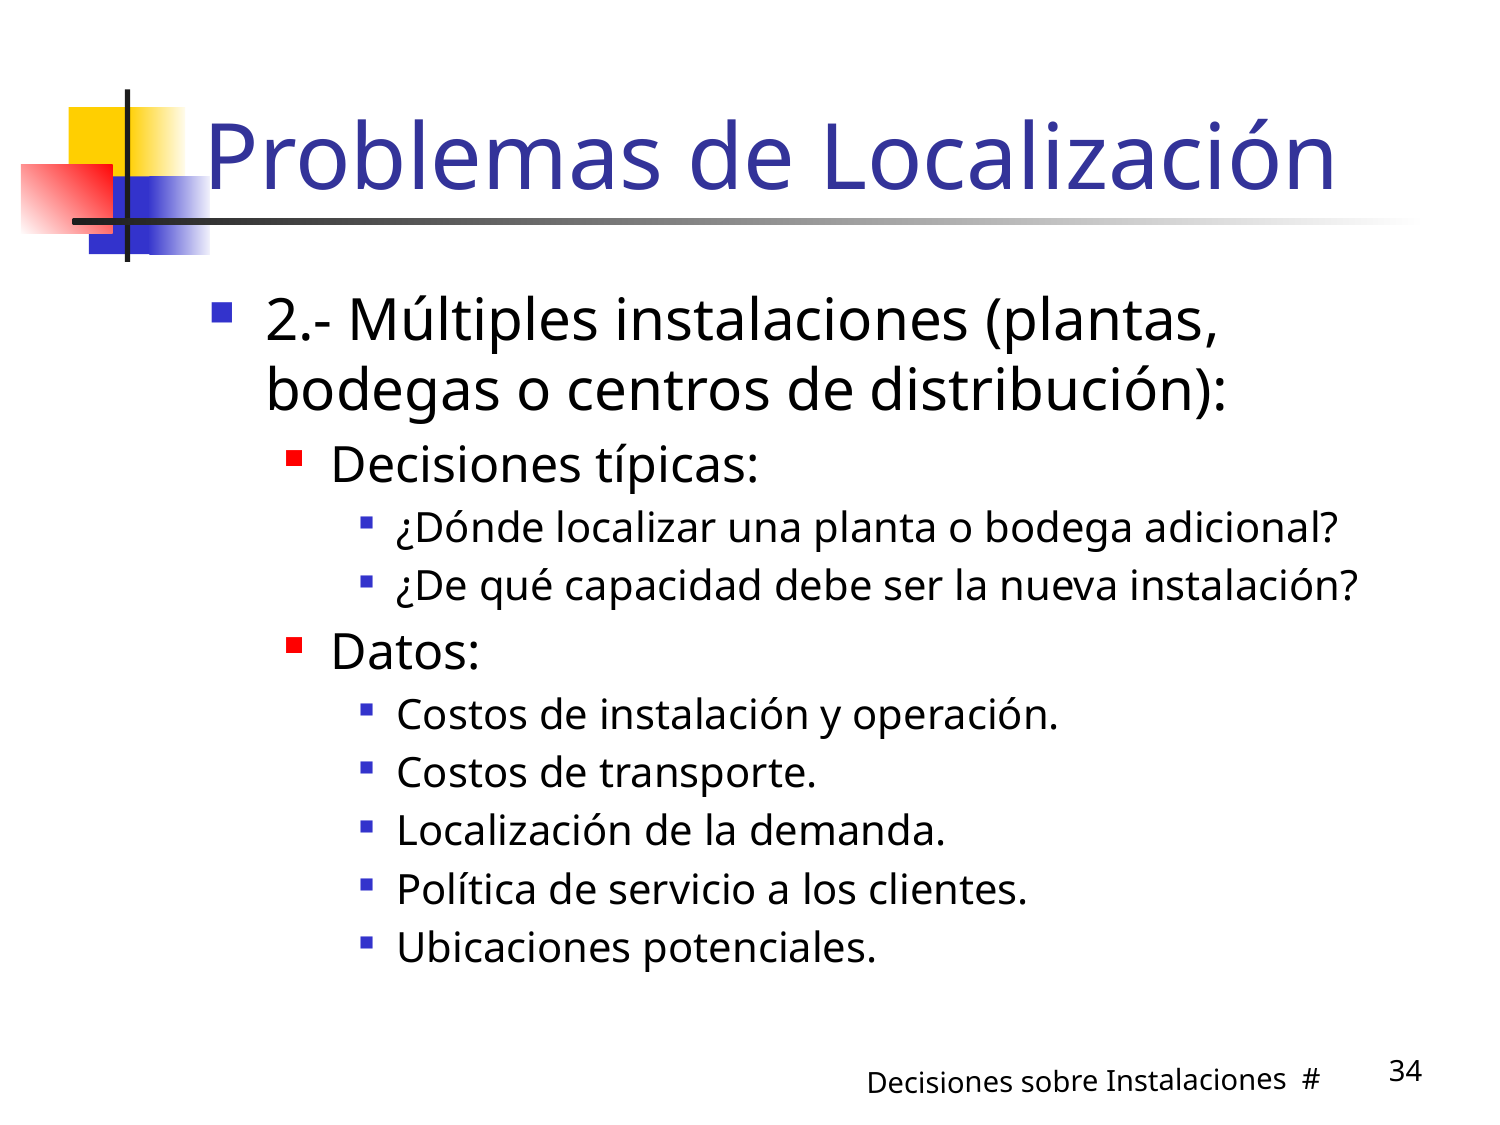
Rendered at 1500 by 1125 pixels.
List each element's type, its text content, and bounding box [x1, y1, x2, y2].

title Problemas de Localización [188, 27, 1468, 216]
list 2.- Múltiples instalaciones (plantas, bodegas o centros de distribución): Decisiones típicas: ¿Dónde localizar una planta o bodega adicional? ¿De qué capacidad debe ser la nueva instalación? Datos: Costos de instalación y operación. Costos de transporte. Localización de la demanda. Política de servicio a los clientes. Ubicaciones potenciales. [193, 274, 1470, 1007]
footer Decisiones sobre Instalaciones # [773, 1028, 1414, 1110]
slide_number 34 [1124, 1024, 1438, 1101]
